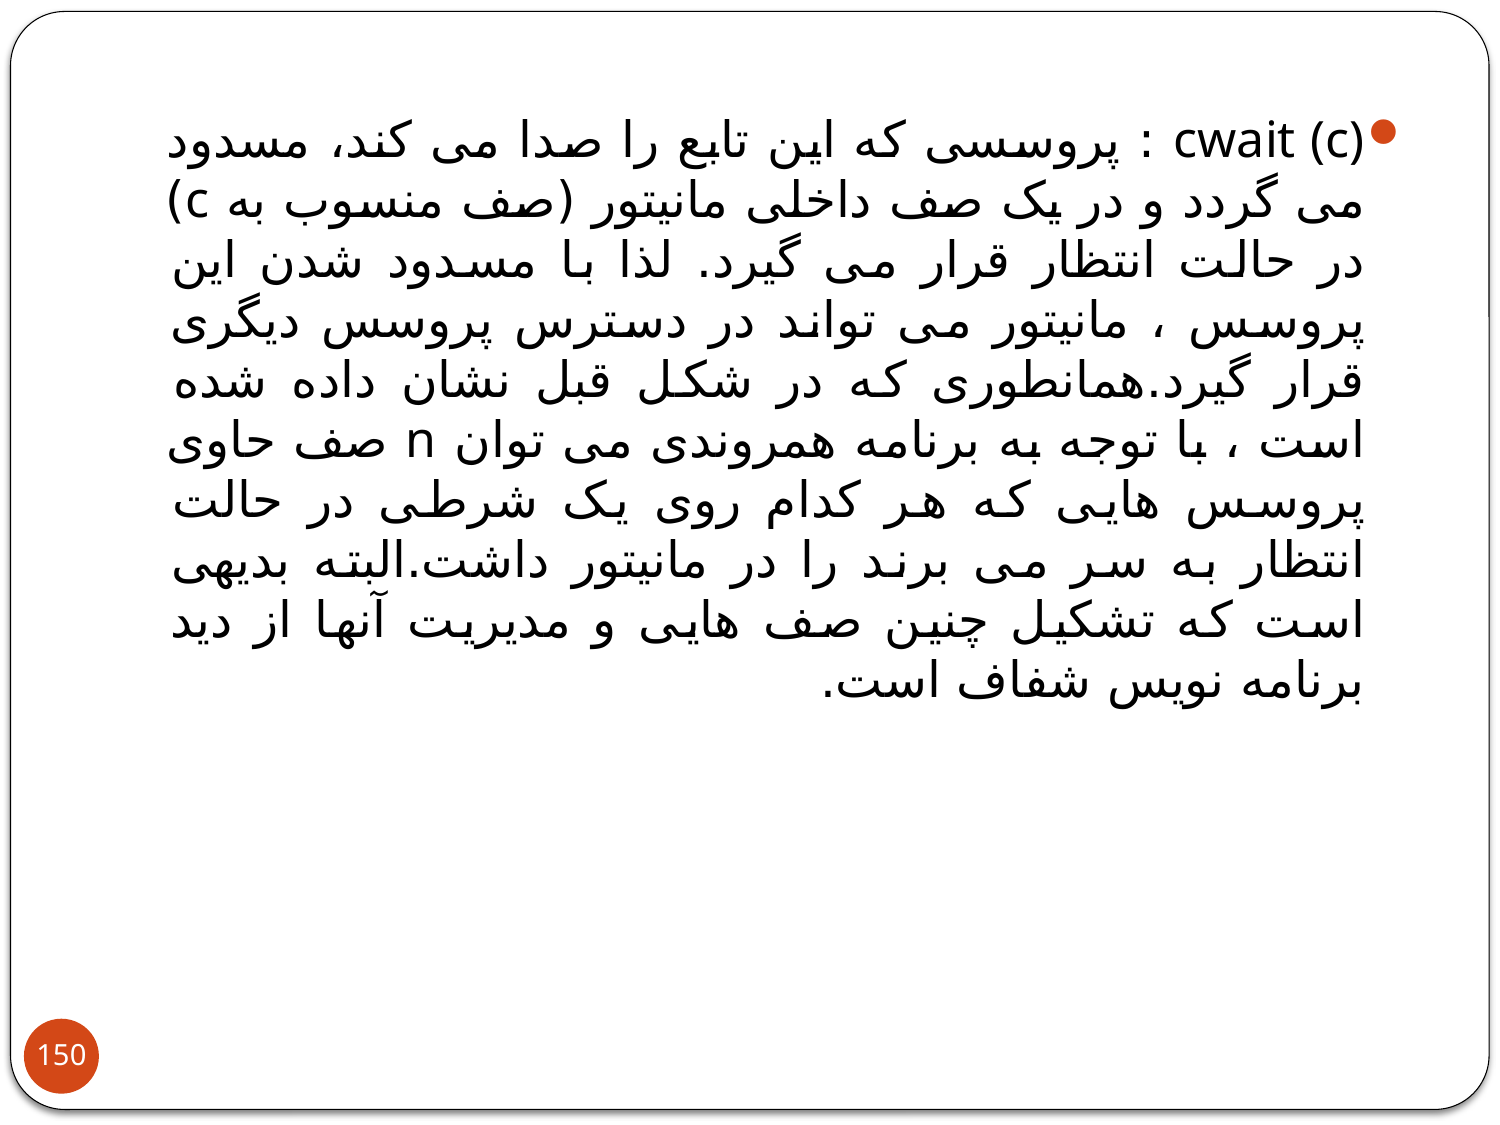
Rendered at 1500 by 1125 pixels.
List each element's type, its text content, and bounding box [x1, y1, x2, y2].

slide_number 150 [23, 1018, 99, 1094]
list cwait (c) : پروسسی که این تابع را صدا می کند، مسدود می گردد و در یک صف داخلی مانیتور (صف منسوب به c) در حالت انتظار قرار می گیرد. لذا با مسدود شدن این پروسس ، مانیتور می تواند در دسترس پروسس دیگری قرار گیرد.همانطوری که در شکل قبل نشان داده شده است ، با توجه به برنامه همروندی می توان n صف حاوی پروسس هایی که هر کدام روی یک شرطی در حالت انتظار به سر می برند را در مانیتور داشت.البته بدیهی است که تشکیل چنین صف هایی و مدیریت آنها از دید برنامه نویس شفاف است. [150, 99, 1425, 988]
